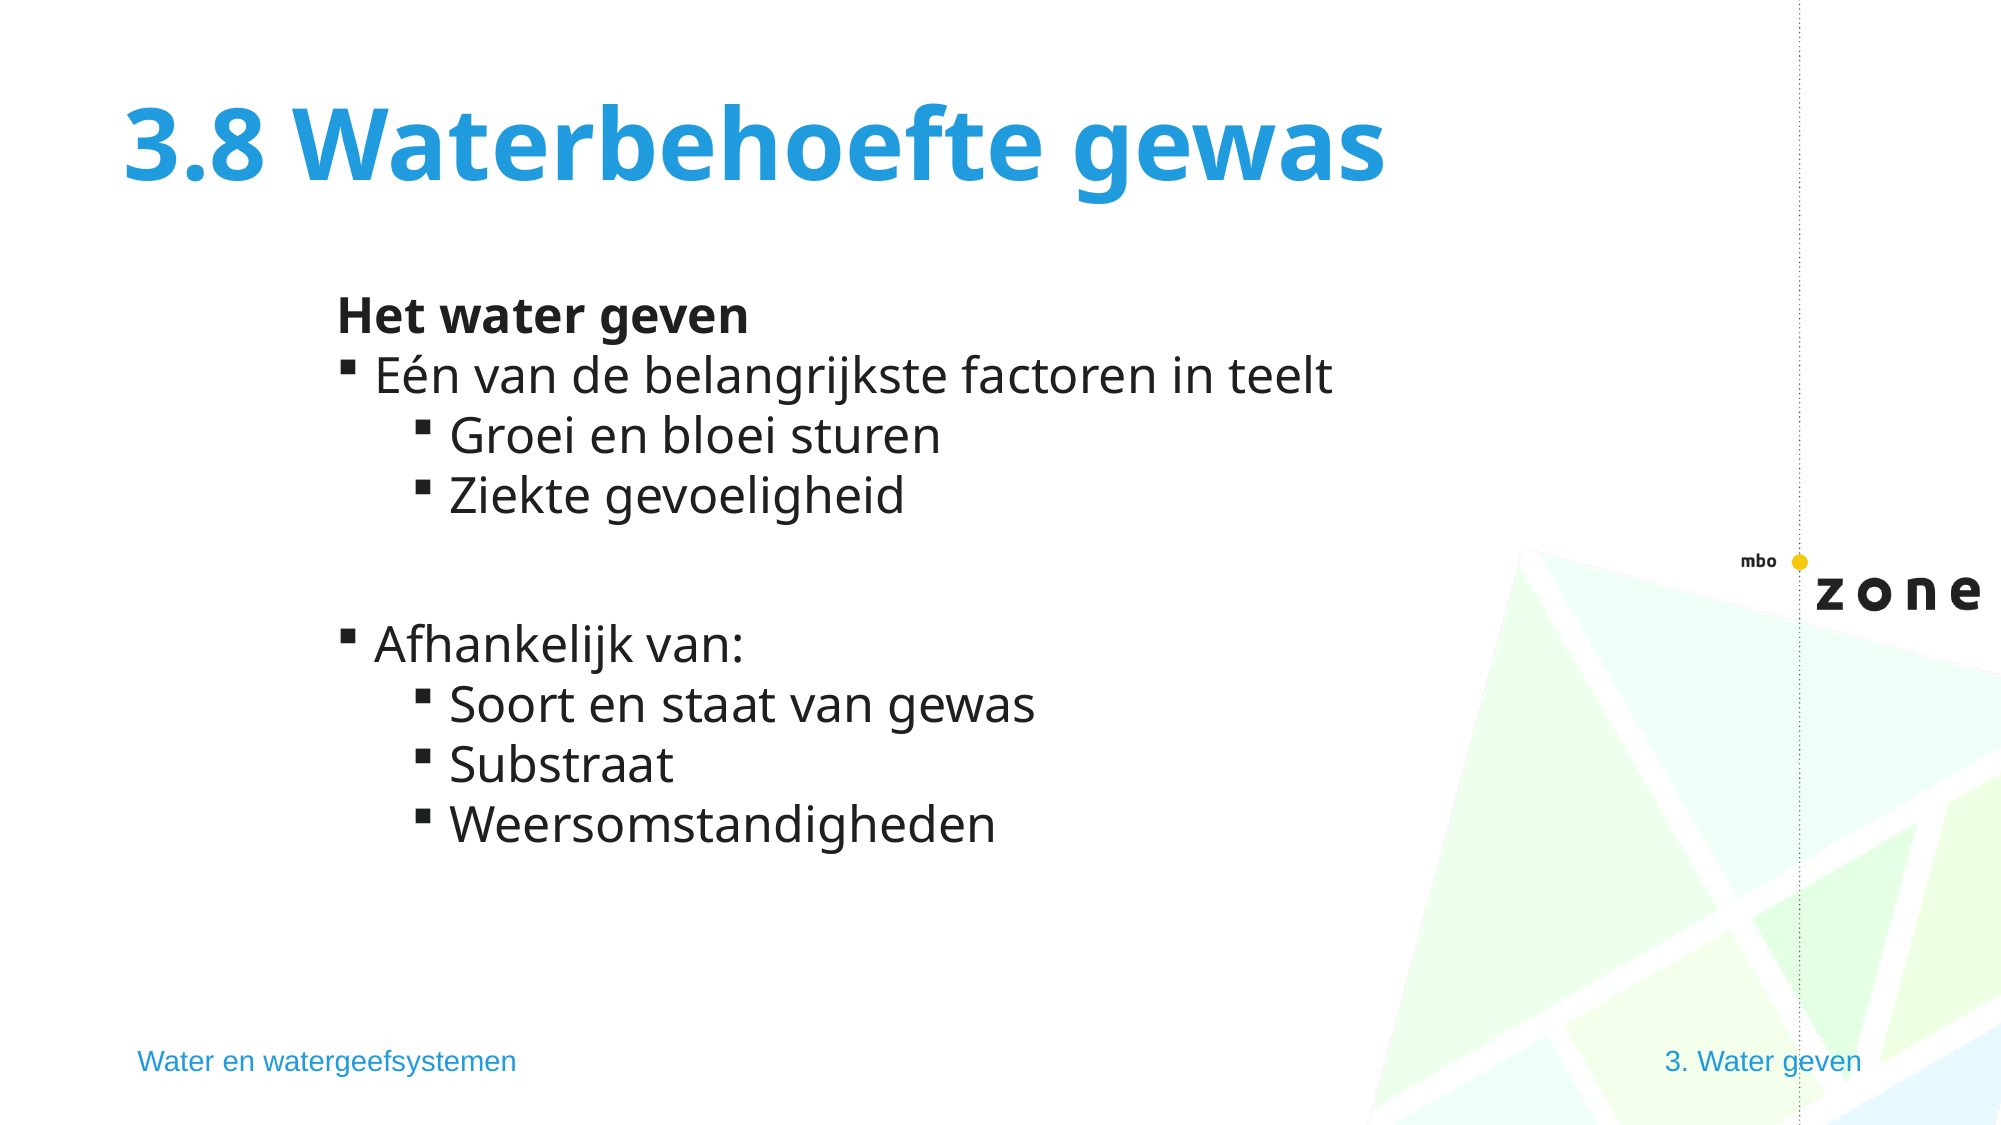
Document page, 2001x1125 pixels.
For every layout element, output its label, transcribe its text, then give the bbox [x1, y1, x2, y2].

list Het water geven Eén van de belangrijkste factoren in teelt Groei en bloei sturen Ziekte gevoeligheid Afhankelijk van: Soort en staat van gewas Substraat Weersomstandigheden [336, 283, 1607, 998]
list 3. Water geven [1412, 1042, 1863, 1103]
title 3.8 Waterbehoefte gewas [124, 94, 1607, 272]
picture [1596, 0, 2001, 1125]
list Water en watergeefsystemen [137, 1042, 639, 1103]
